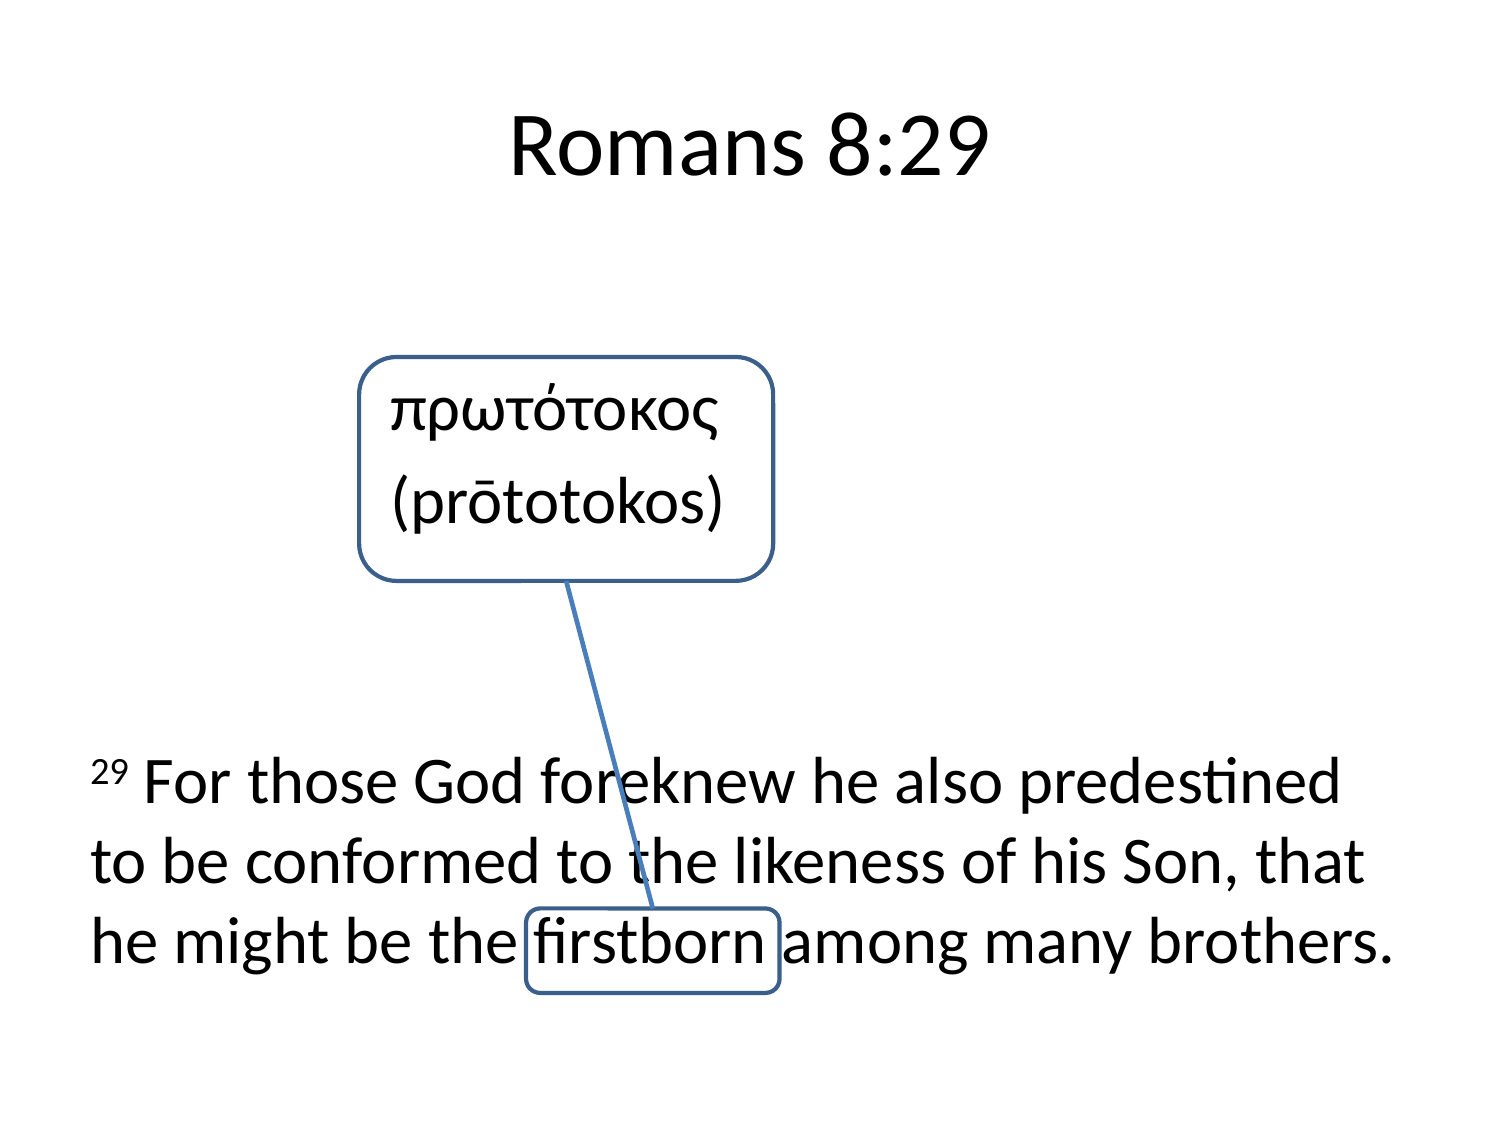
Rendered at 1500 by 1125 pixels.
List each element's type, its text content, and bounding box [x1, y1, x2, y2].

text_box [523, 906, 782, 996]
list πρωτότοκος (prōtotokos) 29 For those God foreknew he also predestined to be conformed to the likeness of his Son, that he might be the firstborn among many brothers. [75, 262, 1425, 1005]
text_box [565, 580, 654, 909]
text_box [357, 354, 776, 584]
title Romans 8:29 [75, 45, 1425, 233]
